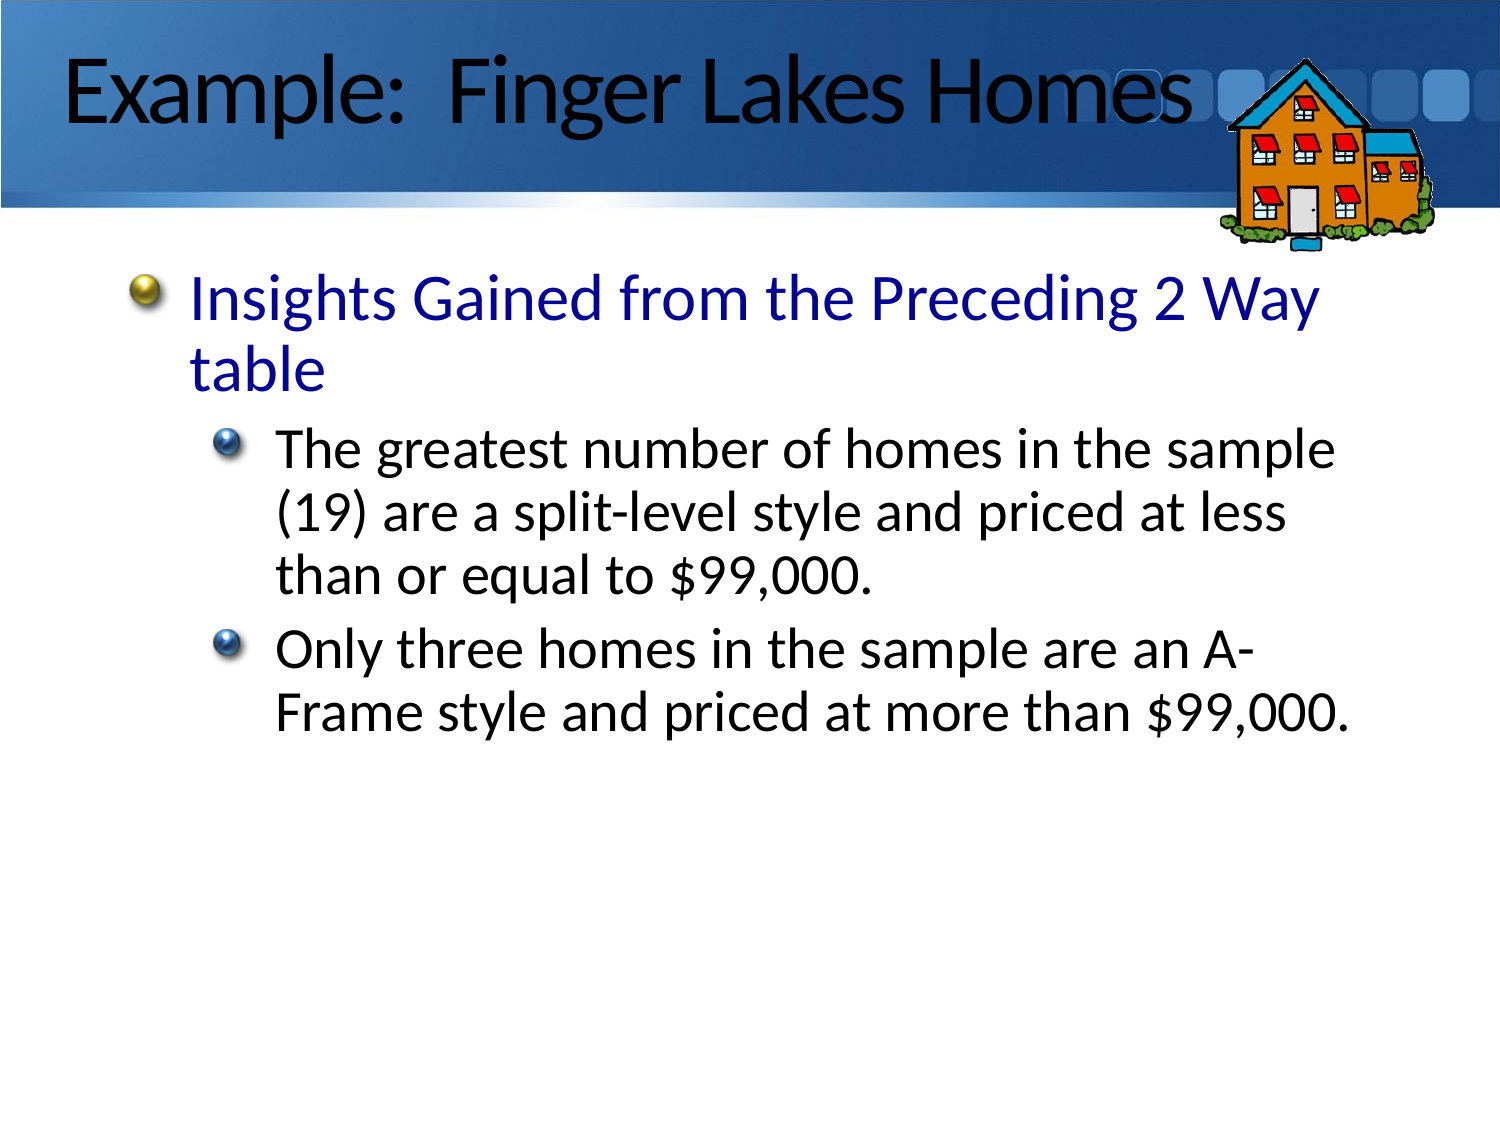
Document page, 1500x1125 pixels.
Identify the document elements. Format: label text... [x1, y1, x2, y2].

list Insights Gained from the Preceding 2 Way table The greatest number of homes in the sample (19) are a split-level style and priced at less than or equal to $99,000. Only three homes in the sample are an A-Frame style and priced at more than $99,000. [125, 262, 1400, 844]
picture [0, 0, 1500, 1125]
title Example: Finger Lakes Homes [62, 37, 1438, 147]
